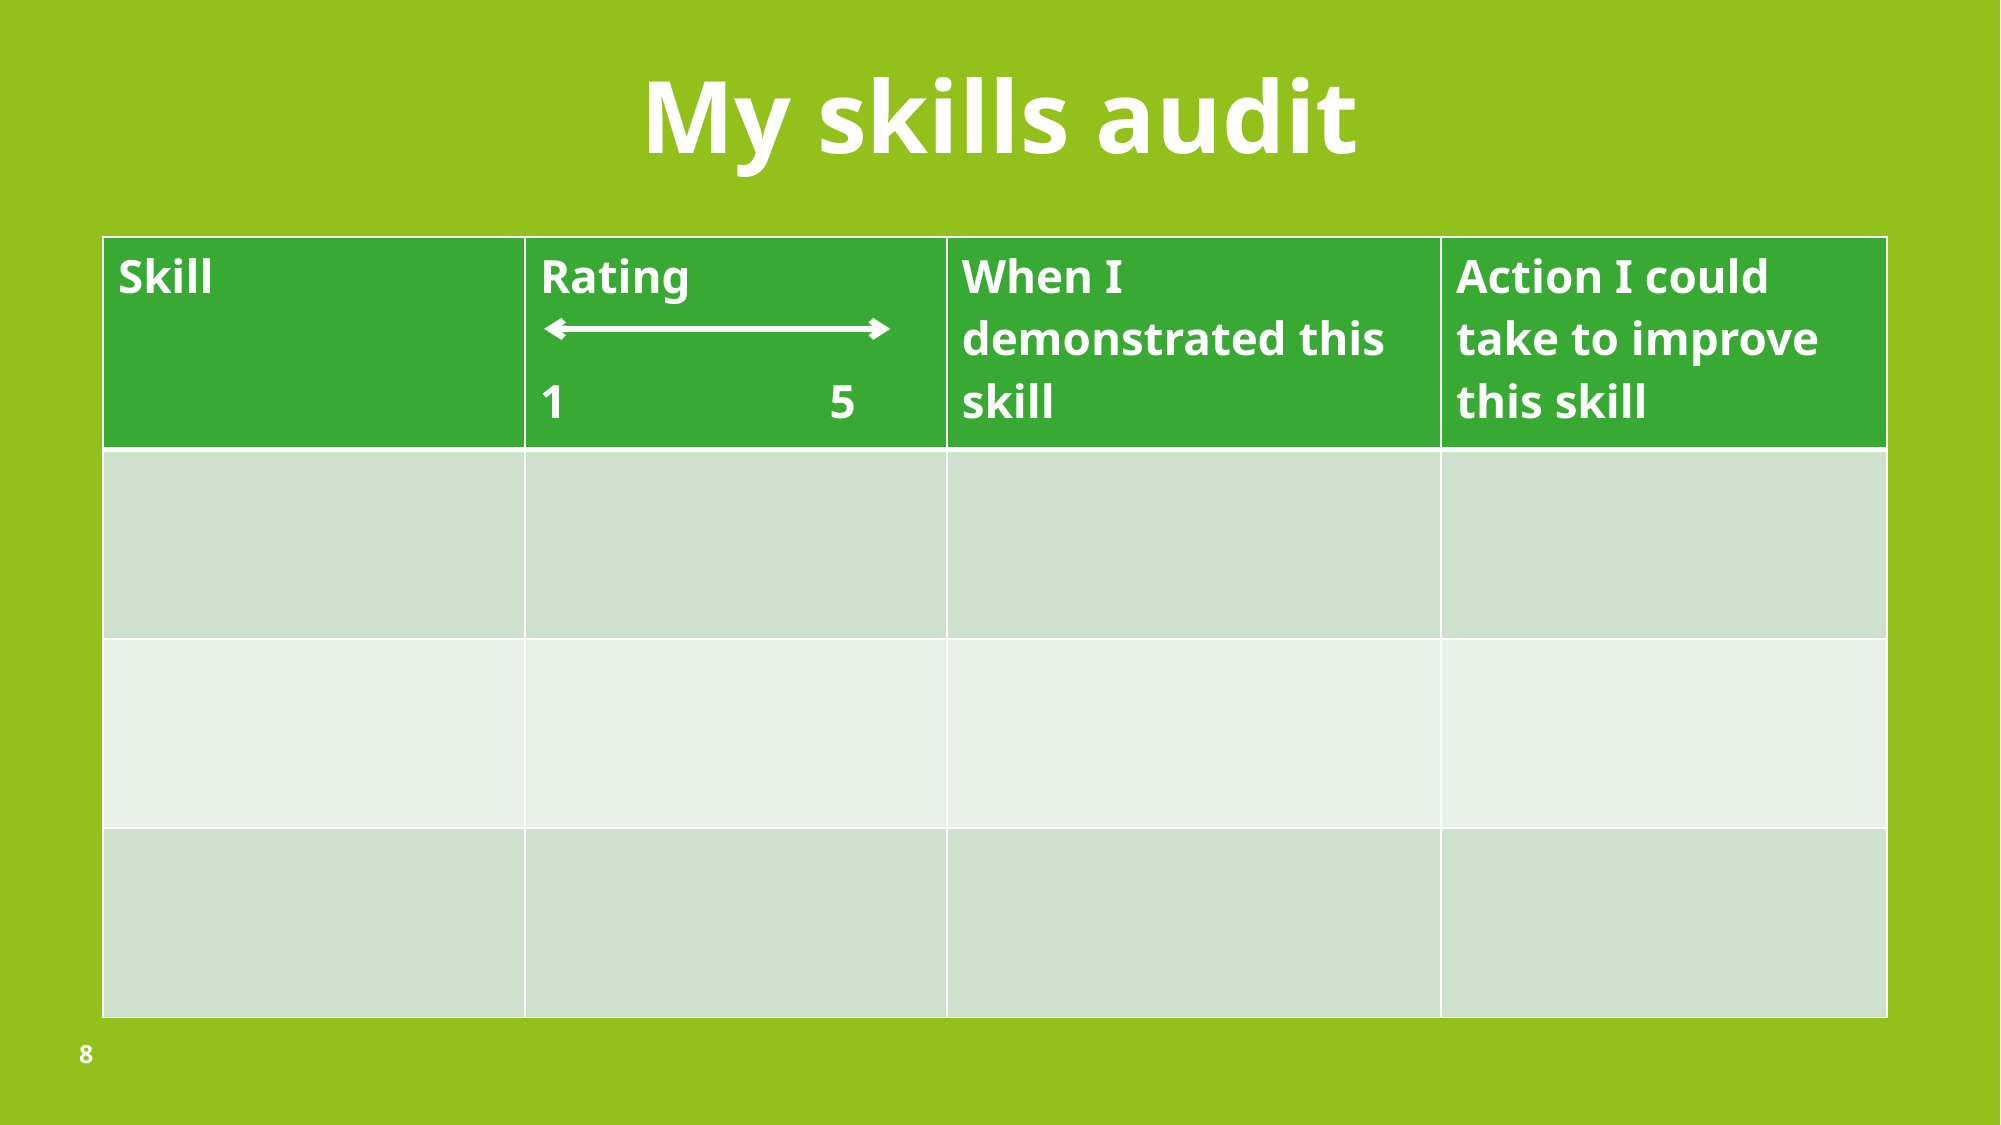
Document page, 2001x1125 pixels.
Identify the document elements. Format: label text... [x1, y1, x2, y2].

table_cell [526, 640, 946, 827]
table_cell [948, 829, 1440, 1017]
table_header Rating 1 5 [526, 238, 946, 447]
table_cell [1442, 829, 1886, 1017]
table_header Skill [104, 238, 524, 447]
table_cell [104, 640, 524, 827]
table_cell [104, 452, 524, 638]
table_cell [948, 640, 1440, 827]
title My skills audit [534, 46, 1466, 249]
table_cell [1442, 452, 1886, 638]
table_header Action I could take to improve this skill [1442, 238, 1886, 447]
table_cell [948, 452, 1440, 638]
table_cell [526, 829, 946, 1017]
slide_number 8 [79, 1023, 190, 1073]
table_cell [526, 452, 946, 638]
table_cell [1442, 640, 1886, 827]
table_cell [104, 829, 524, 1017]
table_header When I demonstrated this skill [948, 249, 1440, 447]
